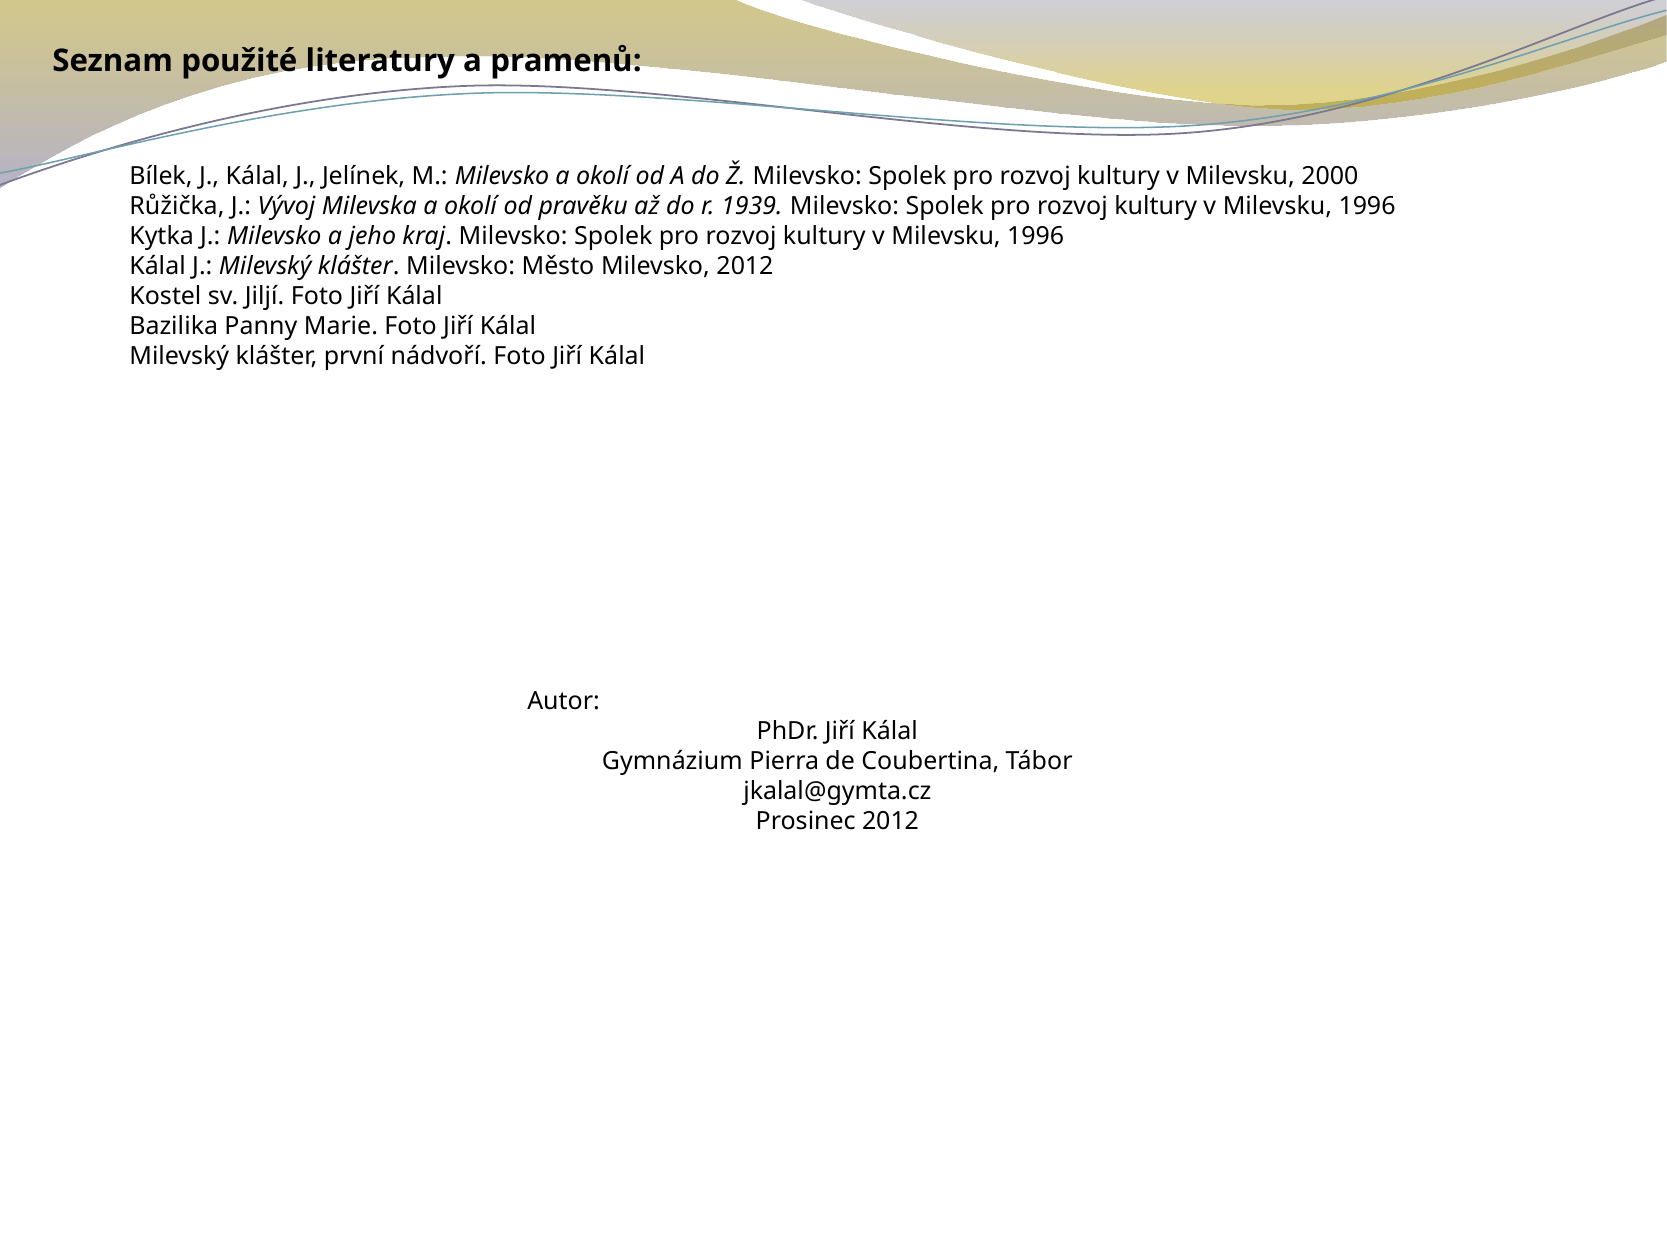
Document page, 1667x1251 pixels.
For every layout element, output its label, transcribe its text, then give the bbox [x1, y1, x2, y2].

text_box Autor: PhDr. Jiří Kálal Gymnázium Pierra de Coubertina, Tábor jkalal@gymta.cz Prosinec 2012 [512, 677, 1163, 842]
text_box Bílek, J., Kálal, J., Jelínek, M.: Milevsko a okolí od A do Ž. Milevsko: Spolek pro rozvoj kultury v Milevsku, 2000 Růžička, J.: Vývoj Milevska a okolí od pravěku až do r. 1939. Milevsko: Spolek pro rozvoj kultury v Milevsku, 1996 Kytka J.: Milevsko a jeho kraj. Milevsko: Spolek pro rozvoj kultury v Milevsku, 1996 Kálal J.: Milevský klášter. Milevsko: Město Milevsko, 2012 Kostel sv. Jiljí. Foto Jiří Kálal Bazilika Panny Marie. Foto Jiří Kálal Milevský klášter, první nádvoří. Foto Jiří Kálal [114, 152, 1542, 437]
text_box Seznam použité literatury a pramenů: [37, 33, 846, 86]
